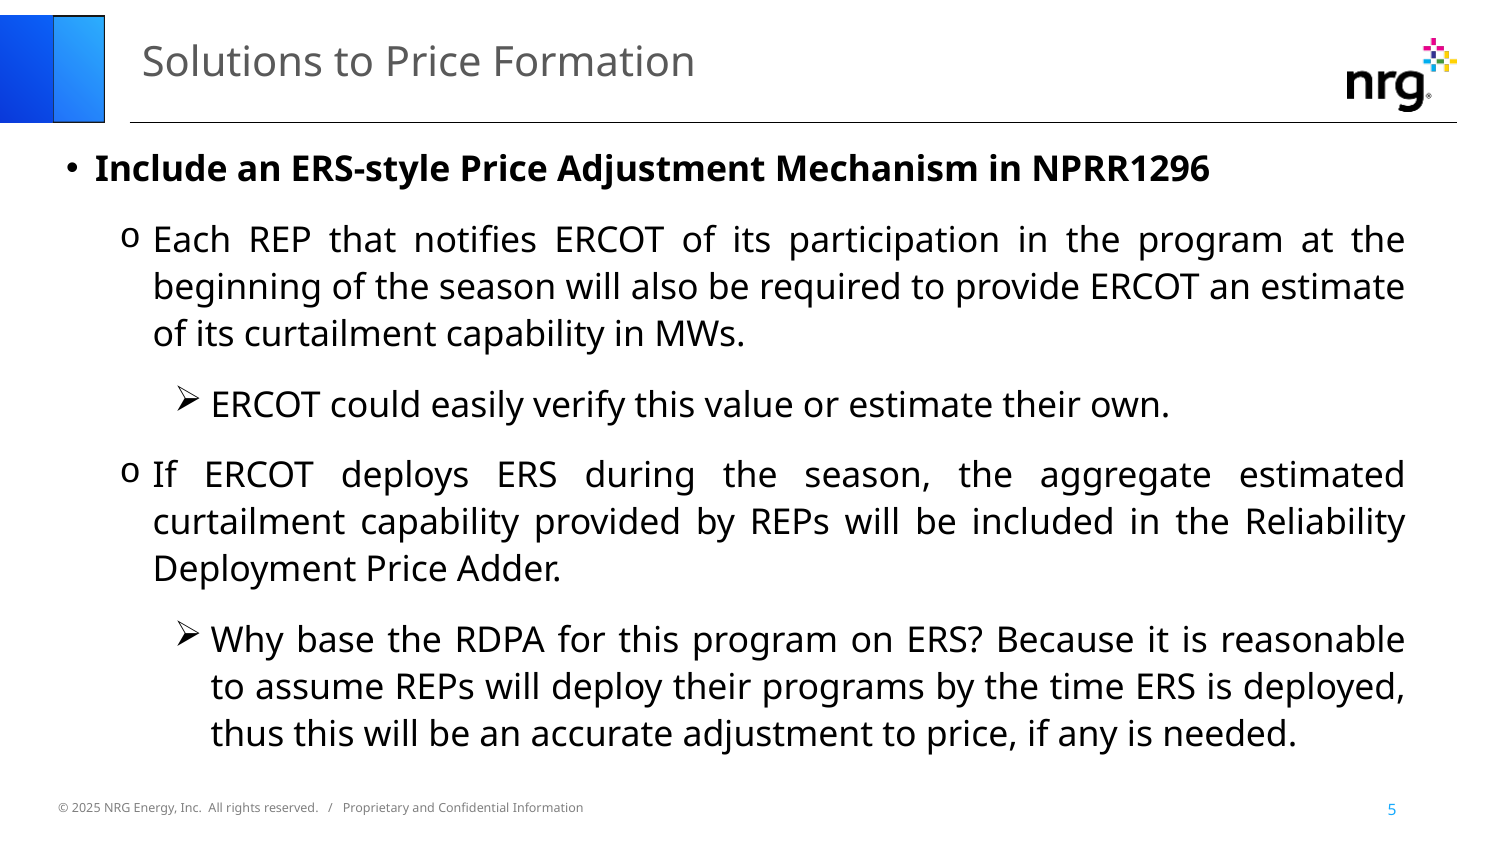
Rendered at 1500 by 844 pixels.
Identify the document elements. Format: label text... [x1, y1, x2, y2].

title Solutions to Price Formation [127, 17, 1327, 109]
list Include an ERS-style Price Adjustment Mechanism in NPRR1296 Each REP that notifies ERCOT of its participation in the program at the beginning of the season will also be required to provide ERCOT an estimate of its curtailment capability in MWs. ERCOT could easily verify this value or estimate their own. If ERCOT deploys ERS during the season, the aggregate estimated curtailment capability provided by REPs will be included in the Reliability Deployment Price Adder. Why base the RDPA for this program on ERS? Because it is reasonable to assume REPs will deploy their programs by the time ERS is deployed, thus this will be an accurate adjustment to price, if any is needed. [51, 134, 1422, 802]
picture [1347, 38, 1457, 112]
